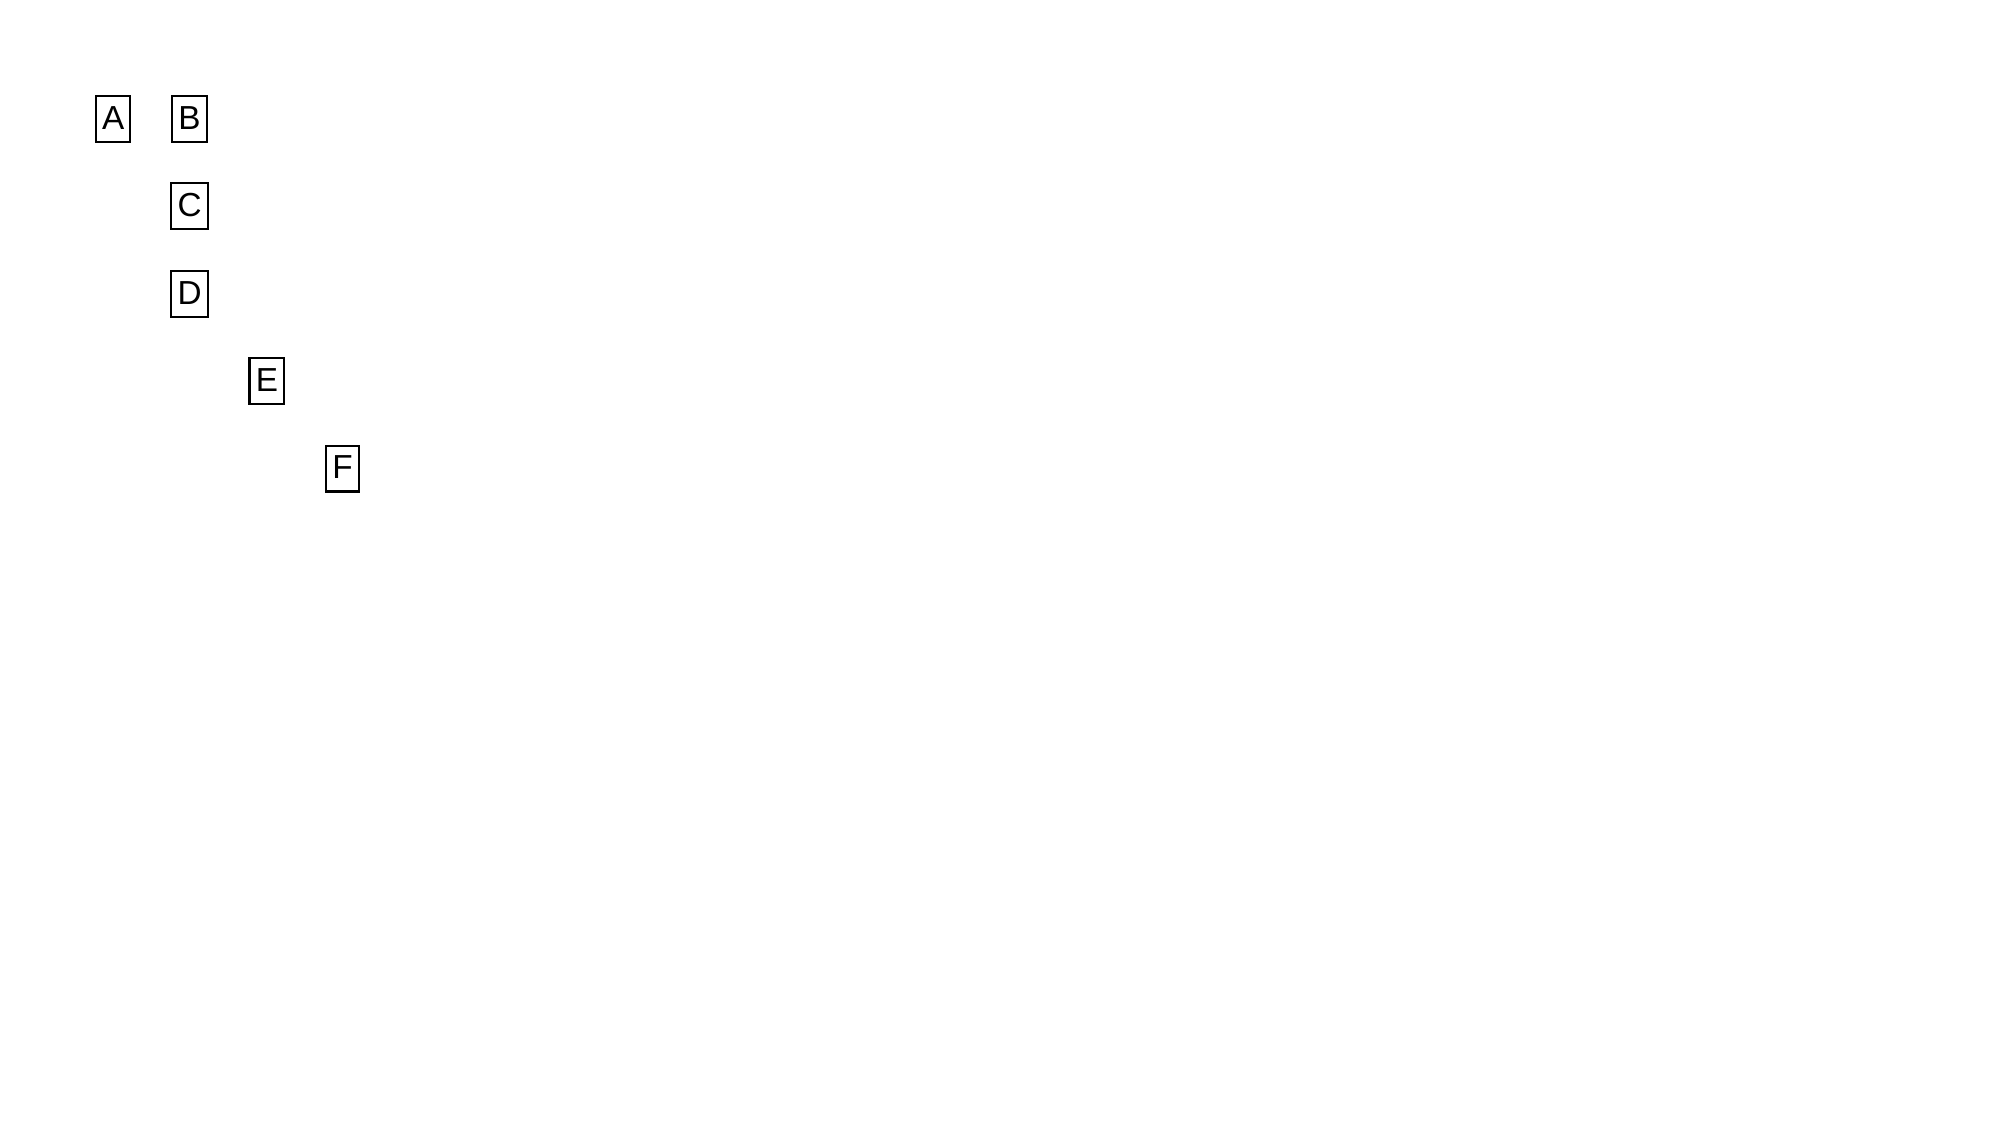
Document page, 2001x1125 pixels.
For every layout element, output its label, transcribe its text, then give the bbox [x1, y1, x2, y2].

text_box E [249, 358, 285, 405]
text_box C [171, 183, 208, 230]
text_box [74, 74, 382, 513]
text_box D [171, 270, 208, 317]
text_box A [95, 95, 131, 142]
text_box B [172, 95, 207, 142]
text_box F [325, 445, 359, 492]
